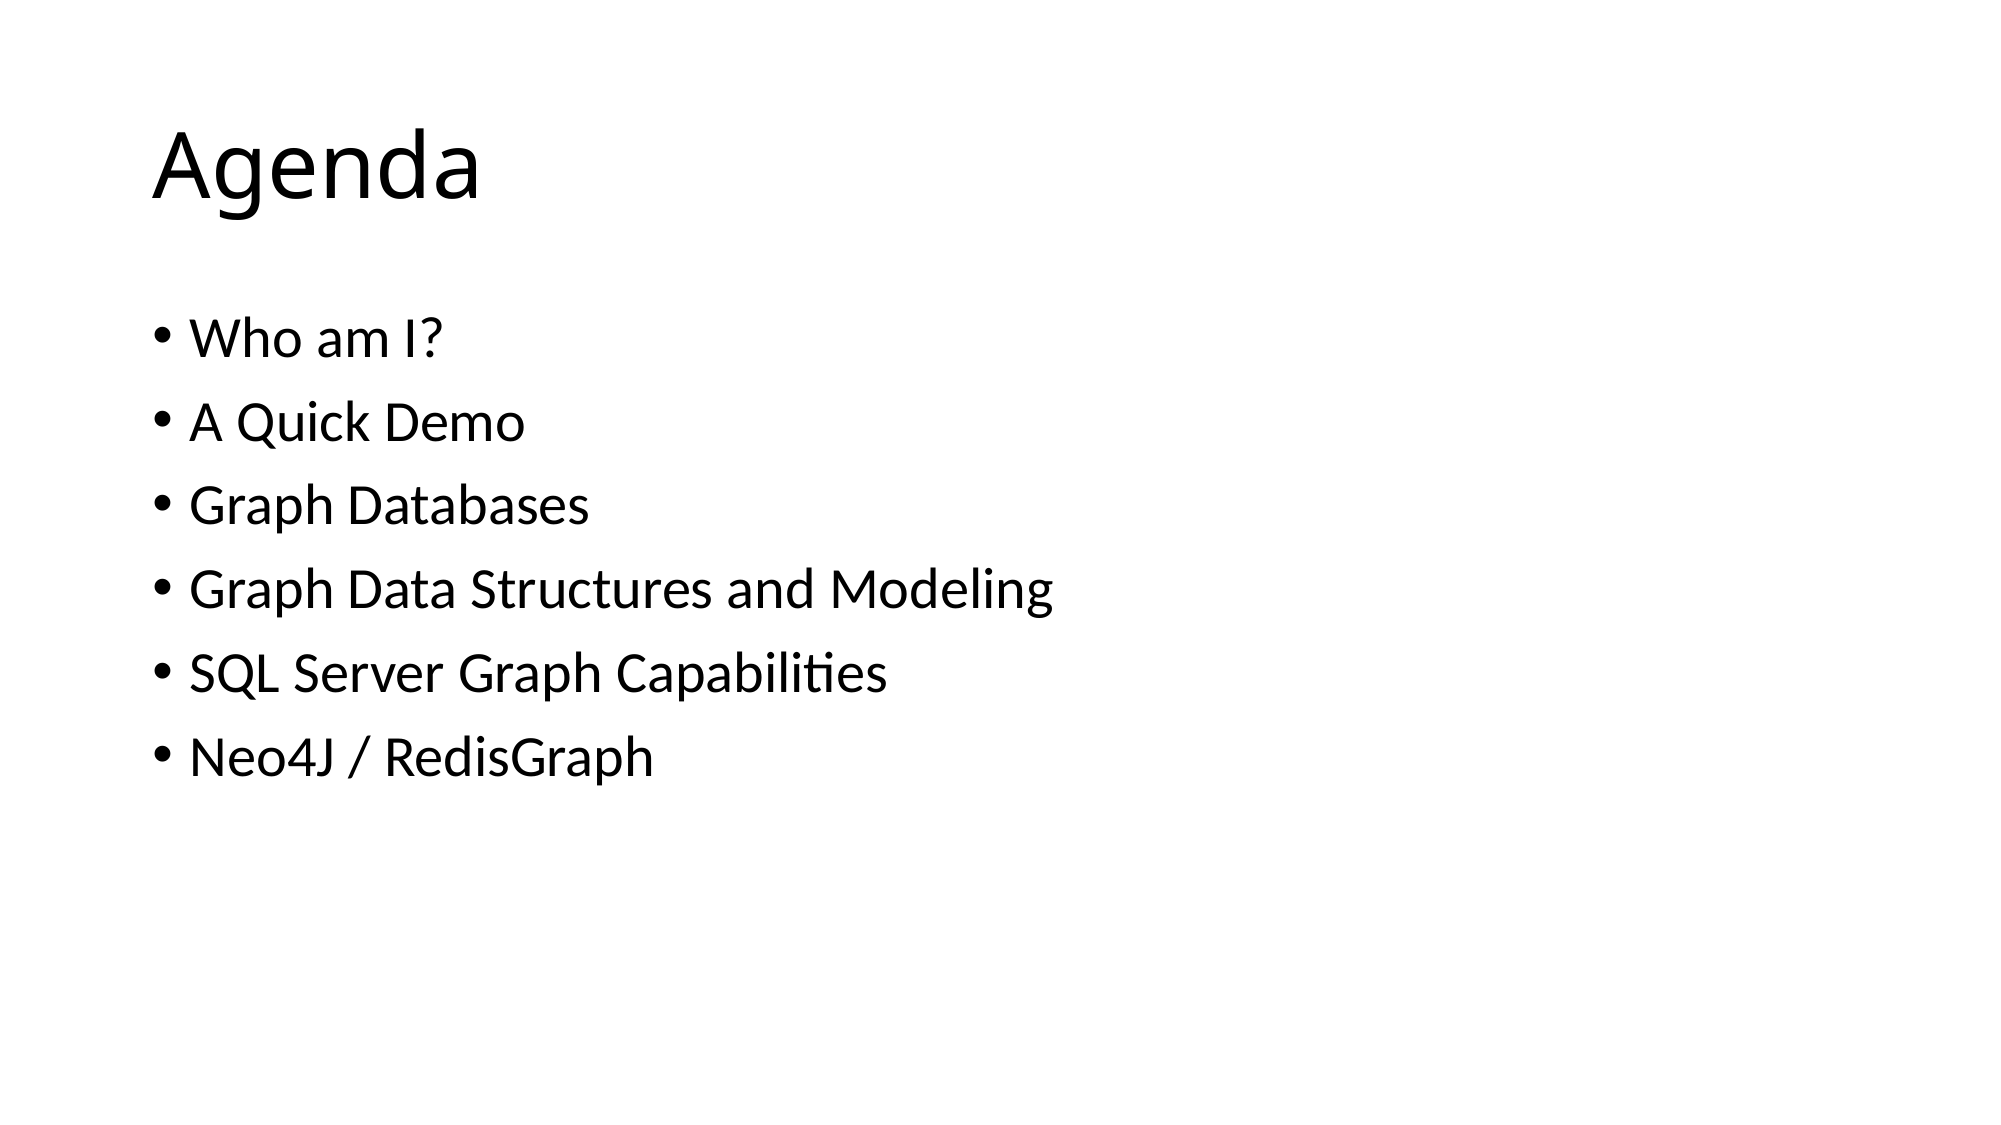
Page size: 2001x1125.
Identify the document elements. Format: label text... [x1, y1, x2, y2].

list Who am I? A Quick Demo Graph Databases Graph Data Structures and Modeling SQL Server Graph Capabilities Neo4J / RedisGraph [137, 299, 1863, 1014]
title Agenda [137, 59, 1863, 278]
